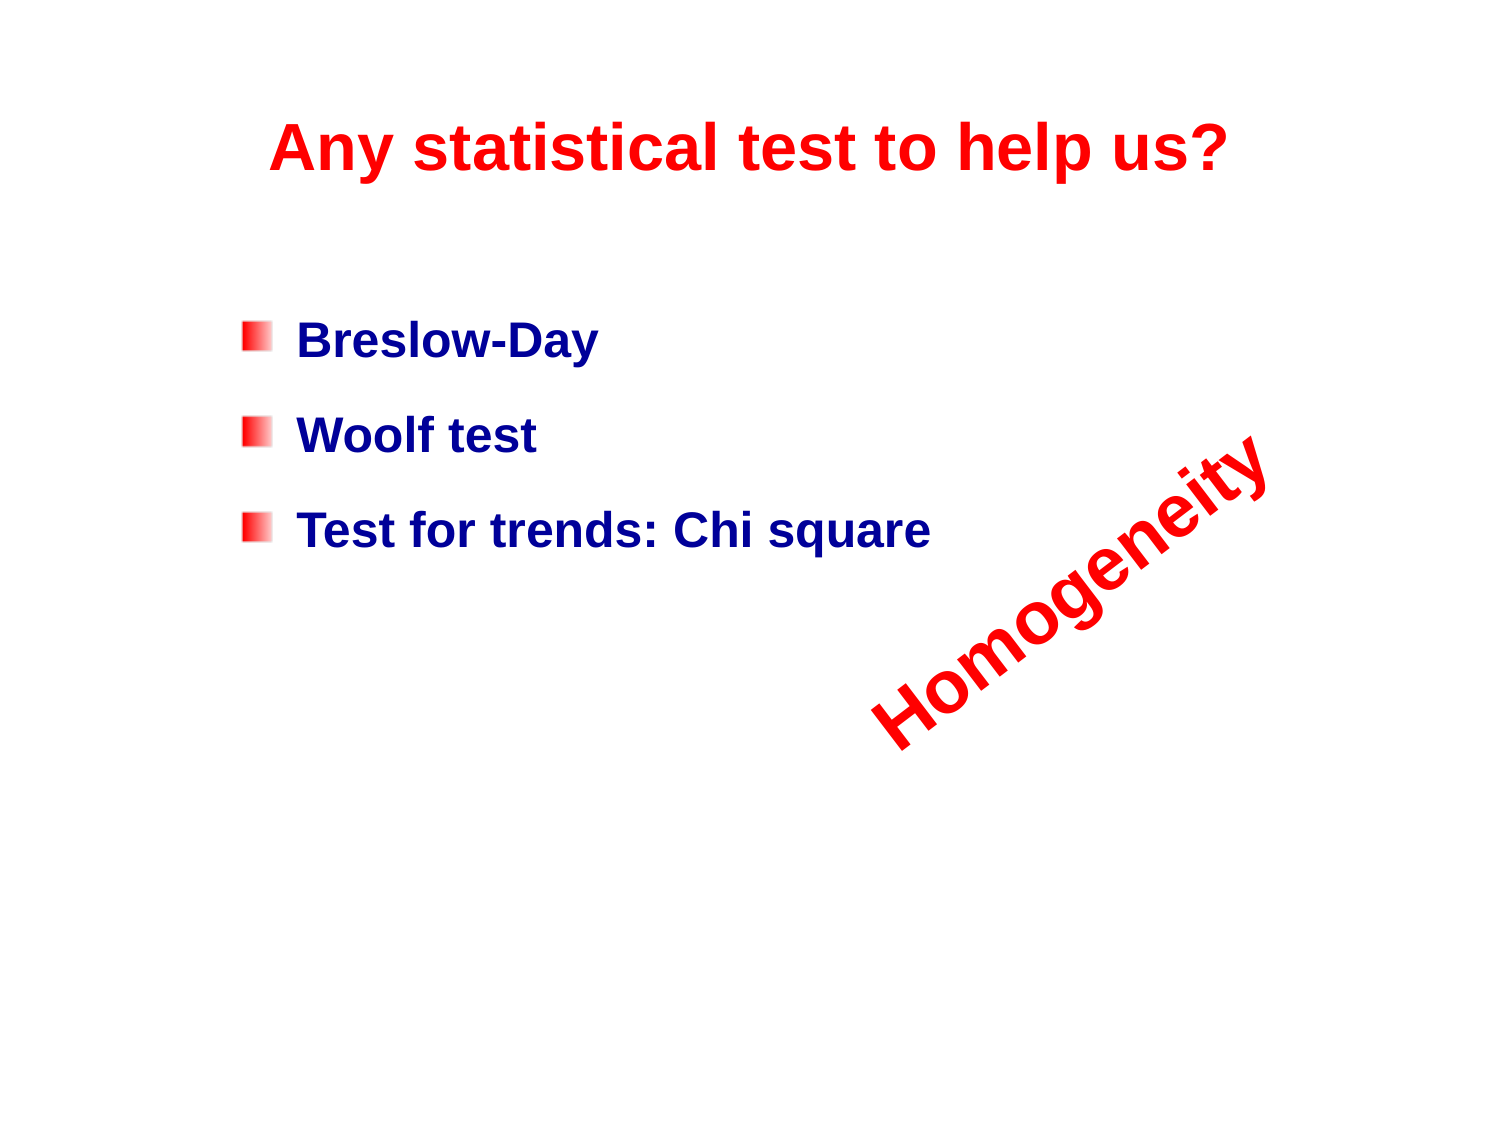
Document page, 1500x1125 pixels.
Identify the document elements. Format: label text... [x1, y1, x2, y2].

list Breslow-Day Woolf test Test for trends: Chi square [224, 299, 1276, 976]
picture [240, 510, 276, 546]
text_box Homogeneity [836, 392, 1302, 782]
picture [240, 319, 276, 355]
title Any statistical test to help us? [112, 49, 1388, 238]
picture [240, 414, 276, 451]
